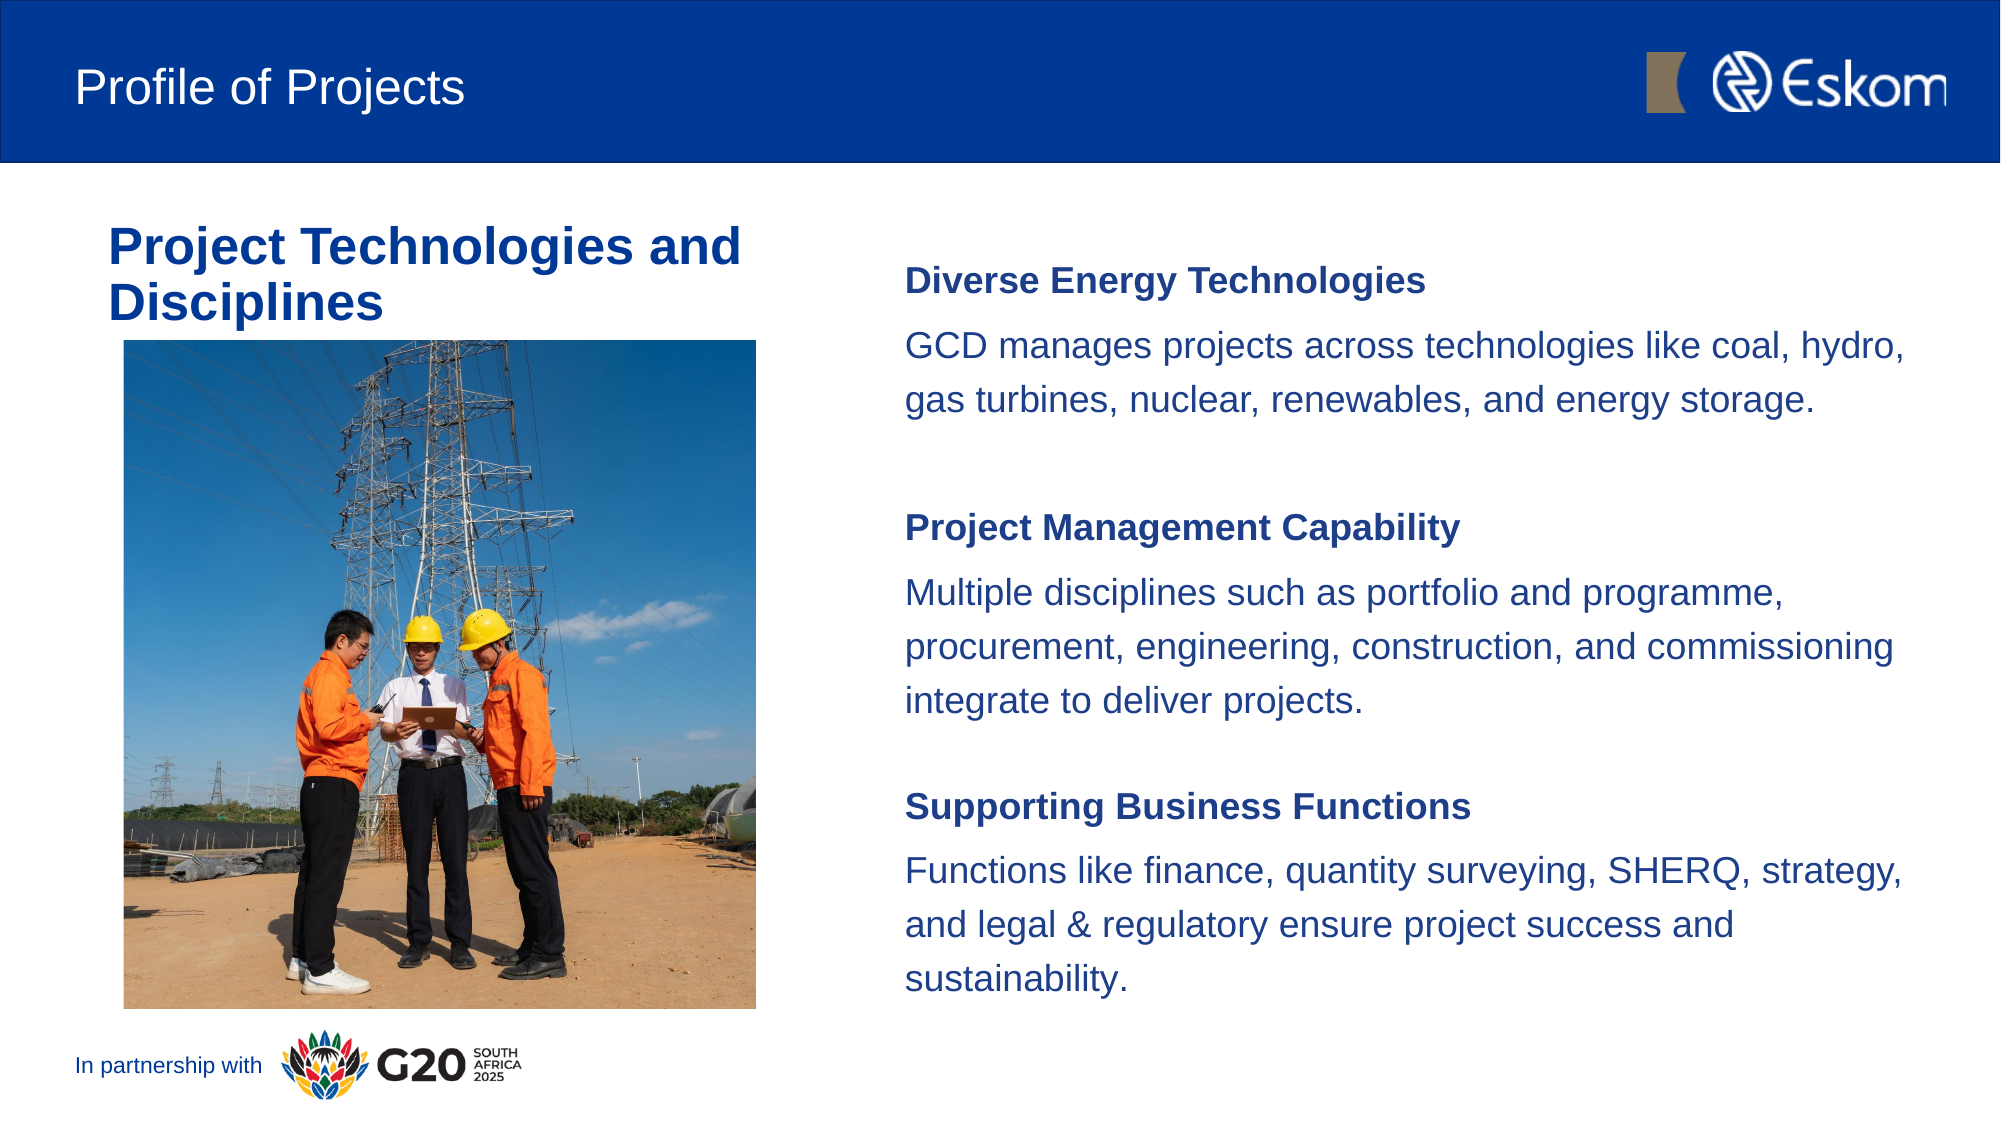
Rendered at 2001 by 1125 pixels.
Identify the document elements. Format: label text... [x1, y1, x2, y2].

text_box Diverse Energy Technologies GCD manages projects across technologies like coal, hydro, gas turbines, nuclear, renewables, and energy storage. Project Management Capability Multiple disciplines such as portfolio and programme, procurement, engineering, construction, and commissioning integrate to deliver projects. Supporting Business Functions Functions like finance, quantity surveying, SHERQ, strategy, and legal & regulatory ensure project success and sustainability. [889, 239, 1968, 1037]
text_box Project Technologies and Disciplines [93, 211, 860, 341]
title Profile of Projects [59, 33, 1620, 143]
picture [123, 340, 756, 1009]
picture [280, 1029, 526, 1100]
